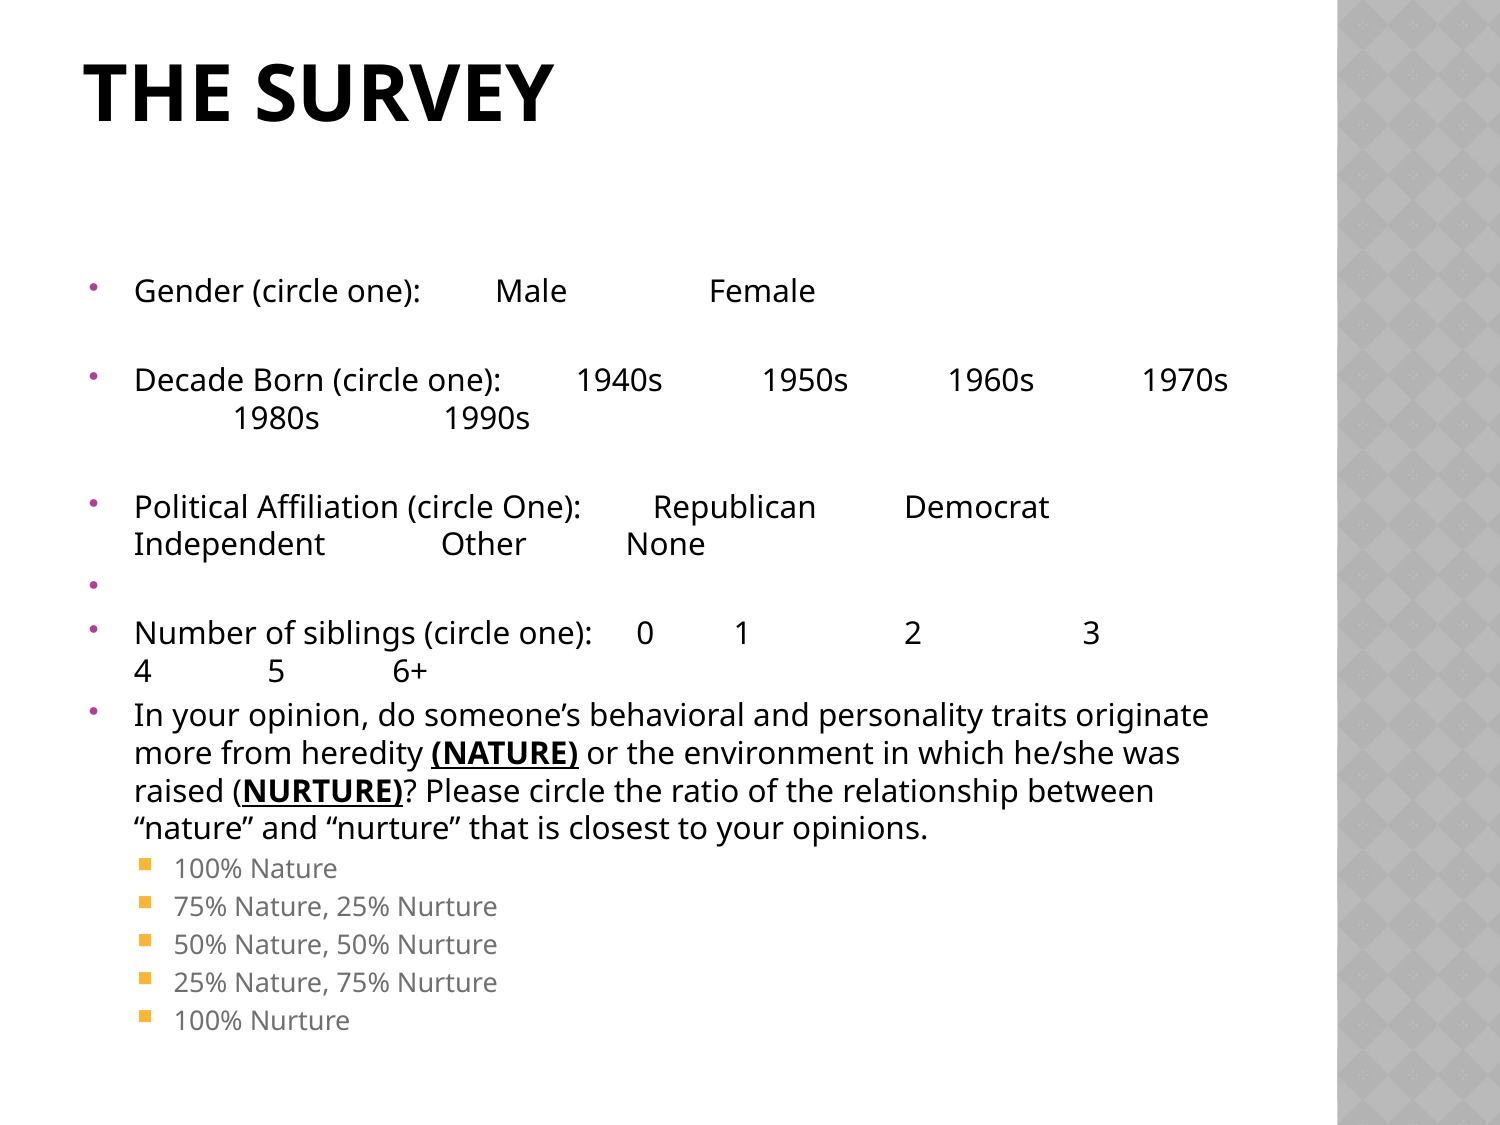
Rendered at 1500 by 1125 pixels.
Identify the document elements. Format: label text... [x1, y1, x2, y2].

title The Survey [75, 0, 1263, 138]
list Gender (circle one): Male Female Decade Born (circle one): 1940s 1950s 1960s 1970s 1980s 1990s Political Affiliation (circle One): Republican Democrat Independent Other None Number of siblings (circle one): 0 1 2 3 4 5 6+ In your opinion, do someone’s behavioral and personality traits originate more from heredity (NATURE) or the environment in which he/she was raised (NURTURE)? Please circle the ratio of the relationship between “nature” and “nurture” that is closest to your opinions. 100% Nature 75% Nature, 25% Nurture 50% Nature, 50% Nurture 25% Nature, 75% Nurture 100% Nurture [75, 264, 1263, 1059]
